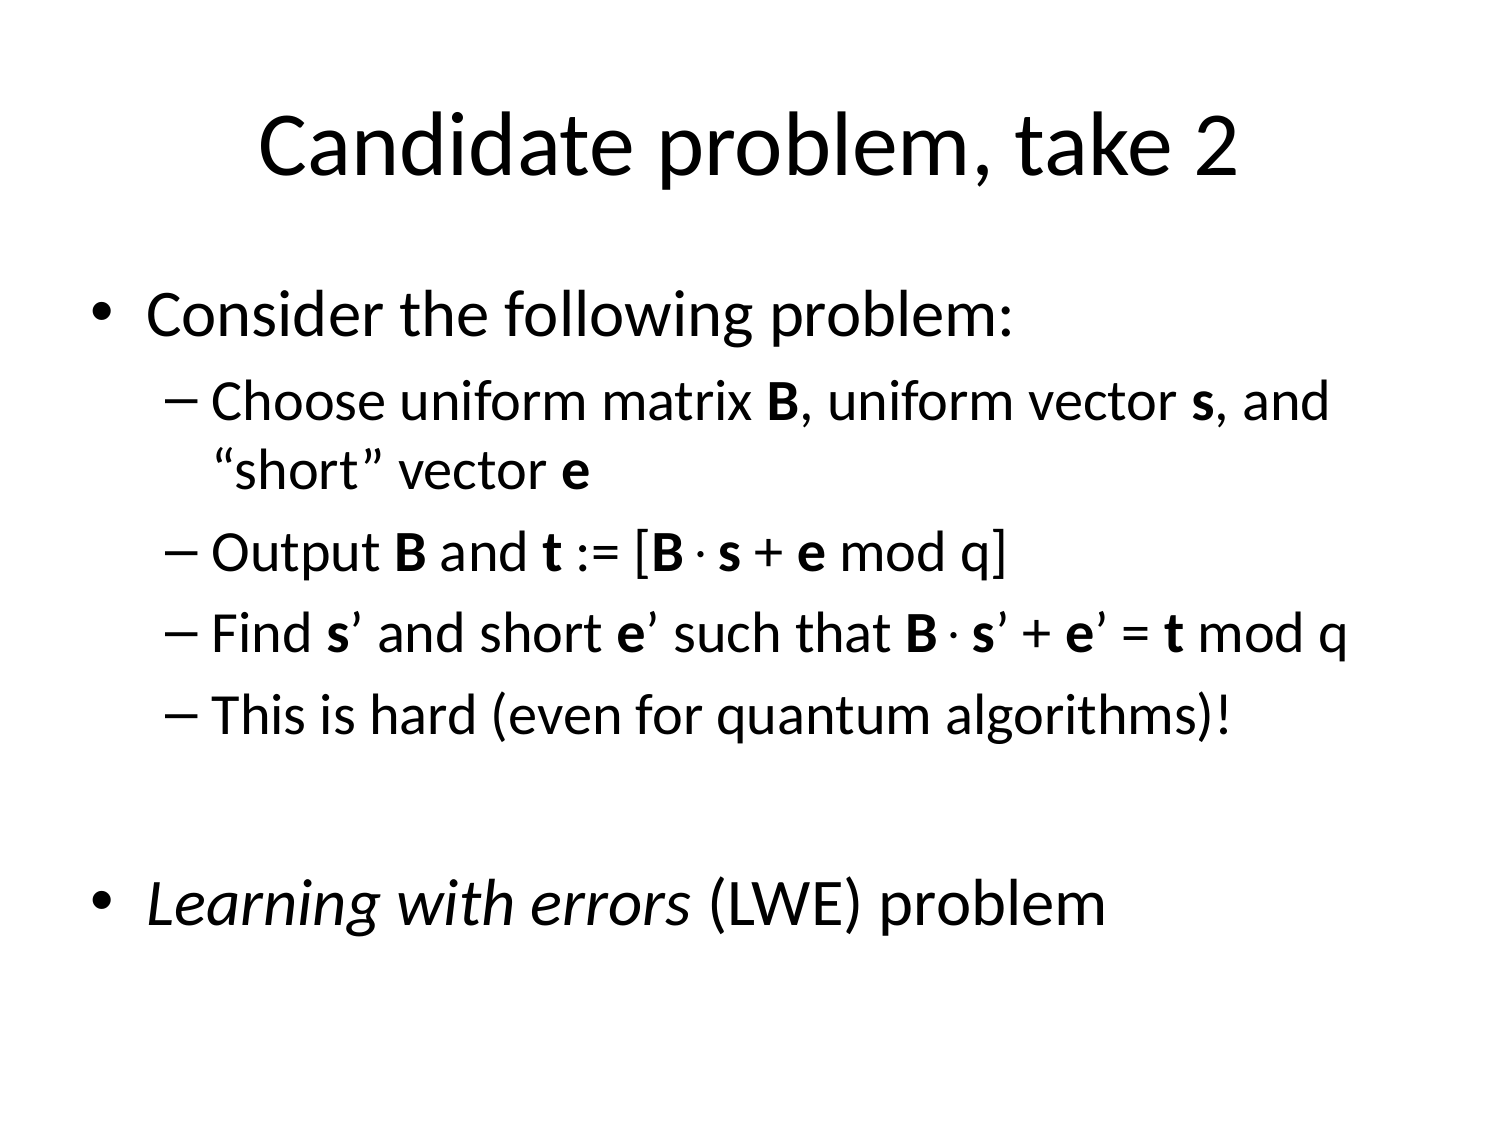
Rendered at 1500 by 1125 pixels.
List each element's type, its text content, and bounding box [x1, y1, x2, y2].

list Consider the following problem: Choose uniform matrix B, uniform vector s, and “short” vector e Output B and t := [Bs + e mod q] Find s’ and short e’ such that Bs’ + e’ = t mod q This is hard (even for quantum algorithms)! Learning with errors (LWE) problem [75, 262, 1425, 1005]
title Candidate problem, take 2 [75, 45, 1425, 233]
